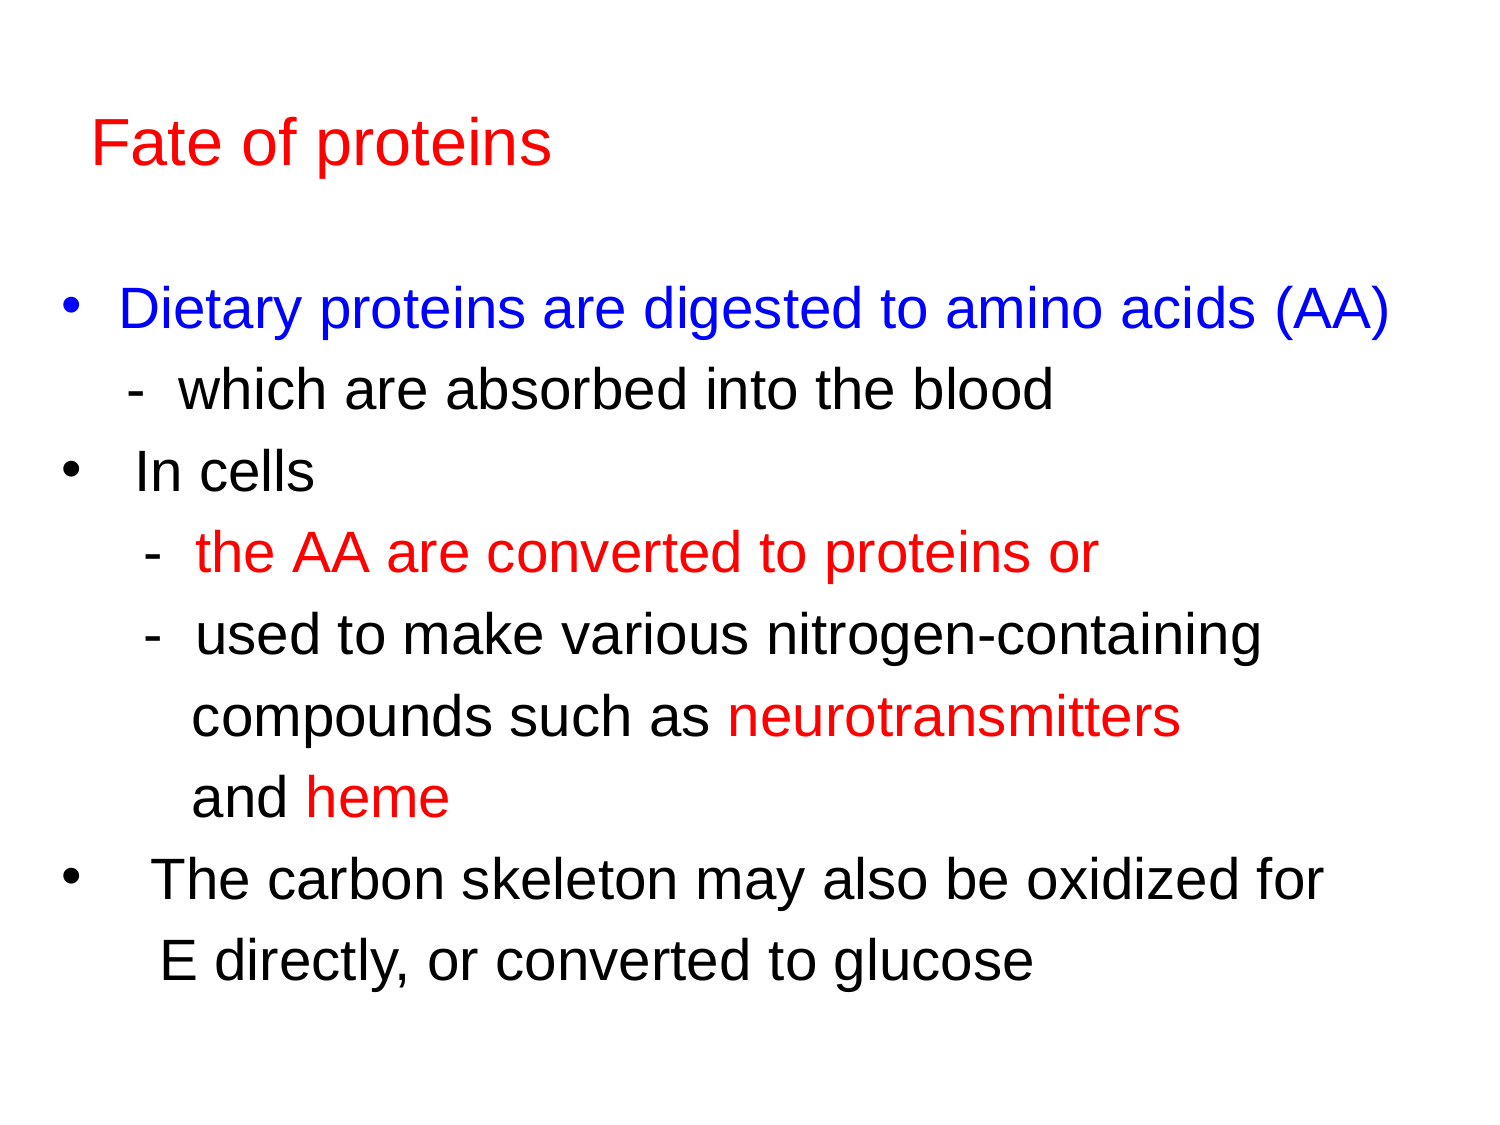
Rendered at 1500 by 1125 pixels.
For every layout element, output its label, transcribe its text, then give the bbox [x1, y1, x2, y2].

list Dietary proteins are digested to amino acids (AA) - which are absorbed into the blood In cells - the AA are converted to proteins or - used to make various nitrogen-containing compounds such as neurotransmitters and heme The carbon skeleton may also be oxidized for E directly, or converted to glucose [46, 262, 1425, 1005]
title Fate of proteins [75, 45, 1425, 233]
